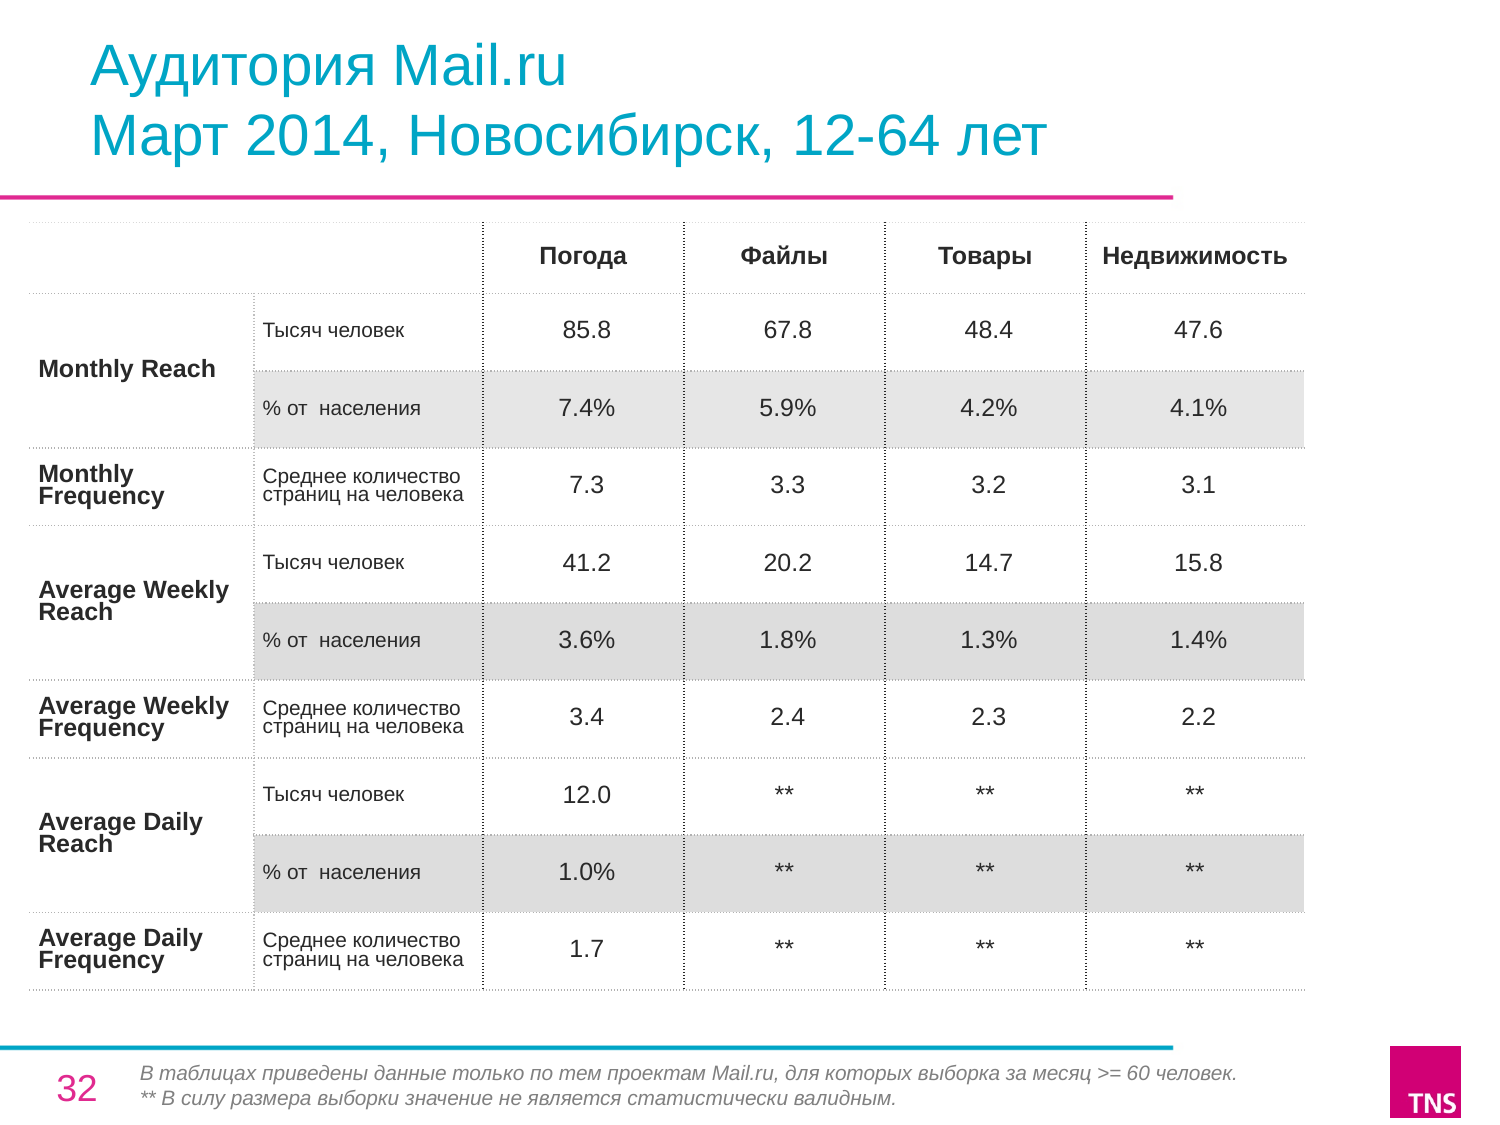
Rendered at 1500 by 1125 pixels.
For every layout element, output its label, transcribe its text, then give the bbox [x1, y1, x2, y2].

table_cell ** [684, 835, 885, 912]
table_cell 1.8% [684, 603, 885, 680]
table_cell Average Daily Frequency [29, 912, 254, 990]
table_header Товары [885, 223, 1086, 294]
table_cell Среднее количество страниц на человека [254, 680, 483, 758]
table_cell 3.4 [483, 680, 684, 758]
table_cell 1.3% [885, 603, 1086, 680]
table_cell 2.3 [885, 680, 1086, 758]
table_cell ** [885, 912, 1086, 990]
text_box В таблицах приведены данные только по тем проектам Mail.ru, для которых выборка за месяц >= 60 человек. ** В силу размера выборки значение не является статистически валидным. [124, 1052, 1463, 1117]
table_header Файлы [684, 223, 885, 294]
table_cell Average Weekly Reach [29, 526, 254, 680]
table_cell ** [684, 912, 885, 990]
table_cell 67.8 [684, 294, 885, 371]
table_cell 12.0 [483, 758, 684, 835]
table_header Погода [483, 223, 684, 294]
table_cell 7.3 [483, 448, 684, 526]
table_cell ** [1086, 758, 1304, 835]
table_cell 2.2 [1086, 680, 1304, 758]
table_cell Monthly Frequency [29, 448, 254, 526]
table_cell Monthly Reach [29, 294, 254, 448]
table_cell 41.2 [483, 526, 684, 603]
table_cell 3.2 [885, 448, 1086, 526]
table_cell Среднее количество страниц на человека [254, 448, 483, 526]
table_header Недвижимость [1086, 223, 1304, 294]
table_cell 85.8 [483, 294, 684, 371]
table_cell 5.9% [684, 371, 885, 448]
table_cell 1.0% [483, 835, 684, 912]
table_cell 7.4% [483, 371, 684, 448]
table_cell 20.2 [684, 526, 885, 603]
table_cell ** [885, 835, 1086, 912]
table_cell % от населения [254, 835, 483, 912]
table_cell Тысяч человек [254, 526, 483, 603]
table_cell ** [885, 758, 1086, 835]
table_cell 47.6 [1086, 294, 1304, 371]
table_cell 3.6% [483, 603, 684, 680]
slide_number 32 [40, 1055, 392, 1125]
table_cell 15.8 [1086, 526, 1304, 603]
table_cell 3.3 [684, 448, 885, 526]
table_cell 1.7 [483, 912, 684, 990]
table_cell 48.4 [885, 294, 1086, 371]
table_cell % от населения [254, 603, 483, 680]
title Аудитория Mail.ru Март 2014, Новосибирск, 12-64 лет [74, 8, 1476, 187]
table_cell Среднее количество страниц на человека [254, 912, 483, 990]
table_cell ** [1086, 912, 1304, 990]
table_cell Тысяч человек [254, 758, 483, 835]
table_cell 14.7 [885, 526, 1086, 603]
table_cell 3.1 [1086, 448, 1304, 526]
table_cell 4.2% [885, 371, 1086, 448]
table_cell ** [1086, 835, 1304, 912]
table_cell Тысяч человек [254, 294, 483, 371]
table_cell Average Weekly Frequency [29, 680, 254, 758]
table_cell Average Daily Reach [29, 758, 254, 912]
table_header [29, 223, 483, 294]
table_cell 1.4% [1086, 603, 1304, 680]
table_cell 4.1% [1086, 371, 1304, 448]
picture [0, 0, 1500, 1125]
table_cell ** [684, 758, 885, 835]
table_cell % от населения [254, 371, 483, 448]
table_cell 2.4 [684, 680, 885, 758]
